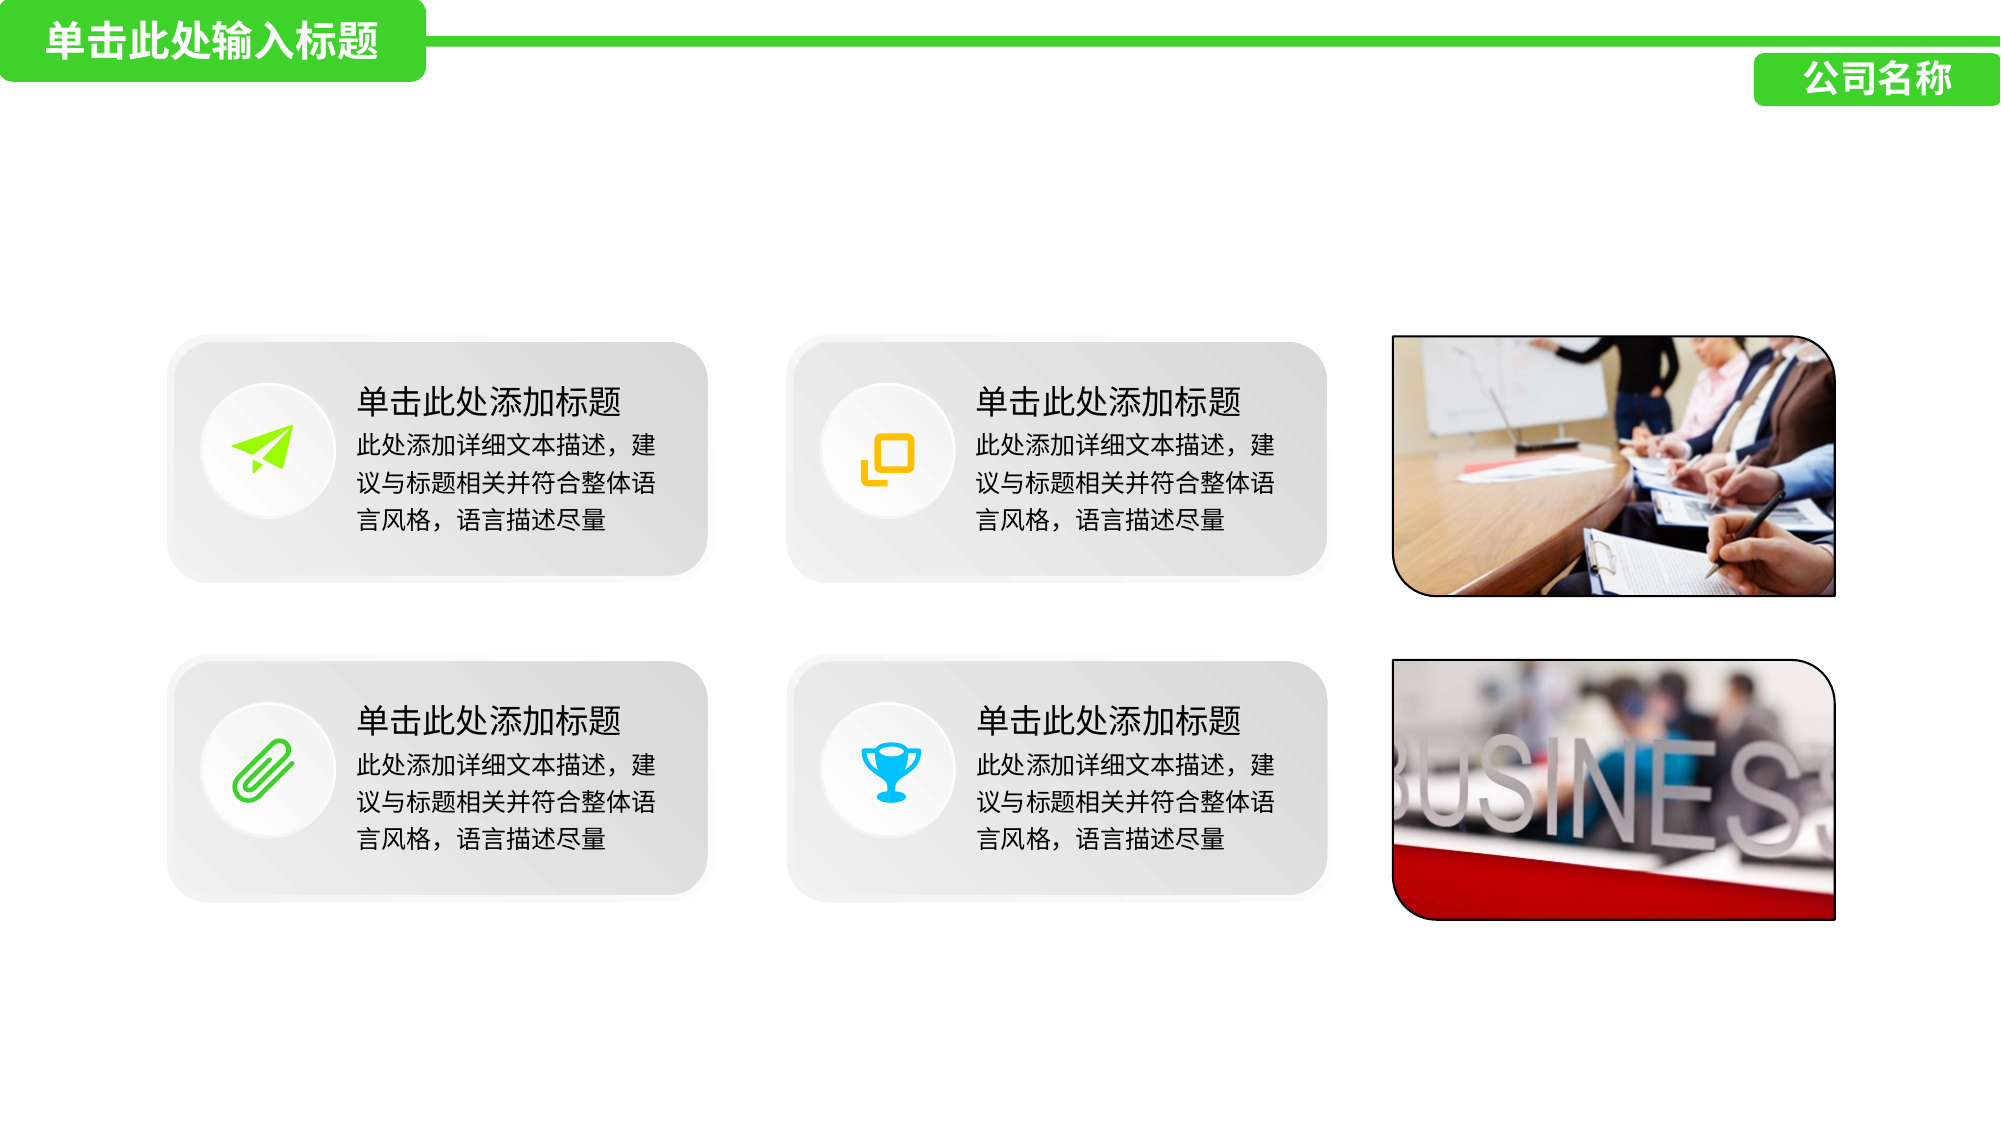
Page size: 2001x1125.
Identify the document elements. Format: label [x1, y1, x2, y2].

text_box [975, 702, 1295, 878]
text_box [975, 382, 1295, 558]
text_box [427, 35, 2000, 48]
text_box [167, 334, 715, 583]
text_box [1392, 336, 1835, 597]
text_box [786, 654, 1334, 903]
text_box [819, 382, 956, 519]
text_box [1756, 47, 2000, 108]
text_box [356, 702, 676, 878]
text_box [819, 702, 956, 839]
text_box [200, 382, 337, 519]
text_box [167, 654, 715, 903]
text_box [200, 702, 337, 839]
text_box [0, 0, 424, 80]
text_box [786, 334, 1334, 583]
text_box [1392, 659, 1835, 920]
text_box [356, 382, 676, 558]
